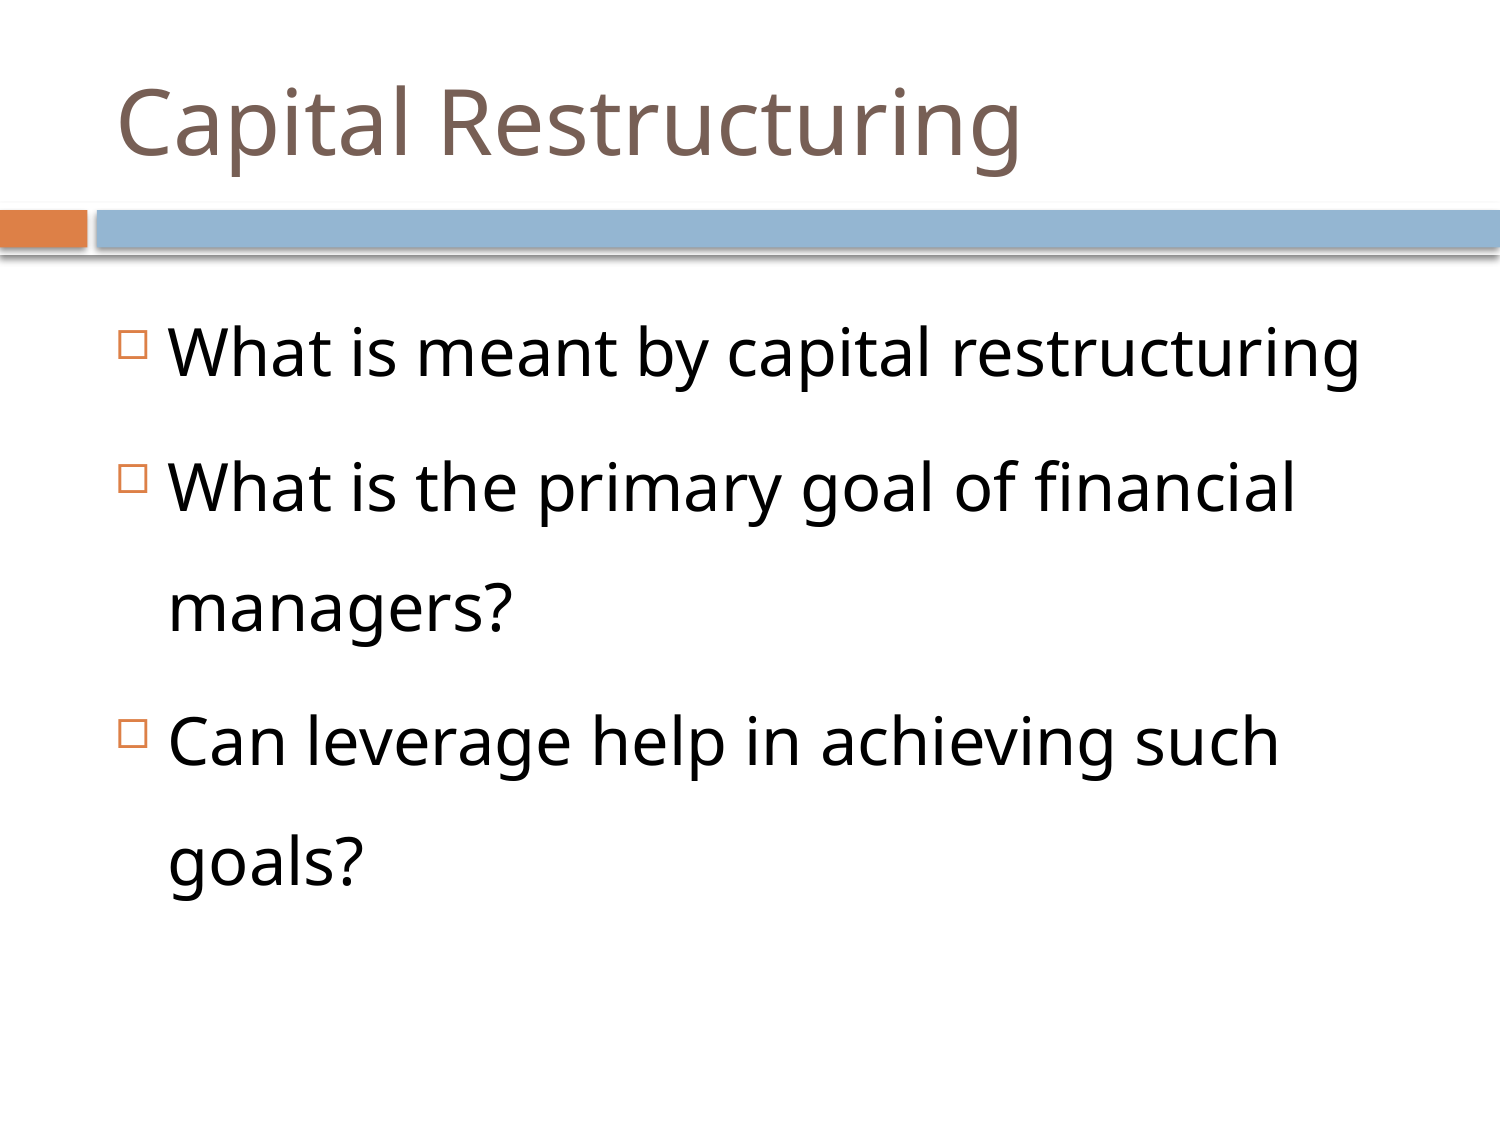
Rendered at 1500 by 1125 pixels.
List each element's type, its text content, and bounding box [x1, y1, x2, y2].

title Capital Restructuring [100, 37, 1438, 200]
list What is meant by capital restructuring What is the primary goal of financial managers? Can leverage help in achieving such goals? [100, 262, 1438, 1000]
